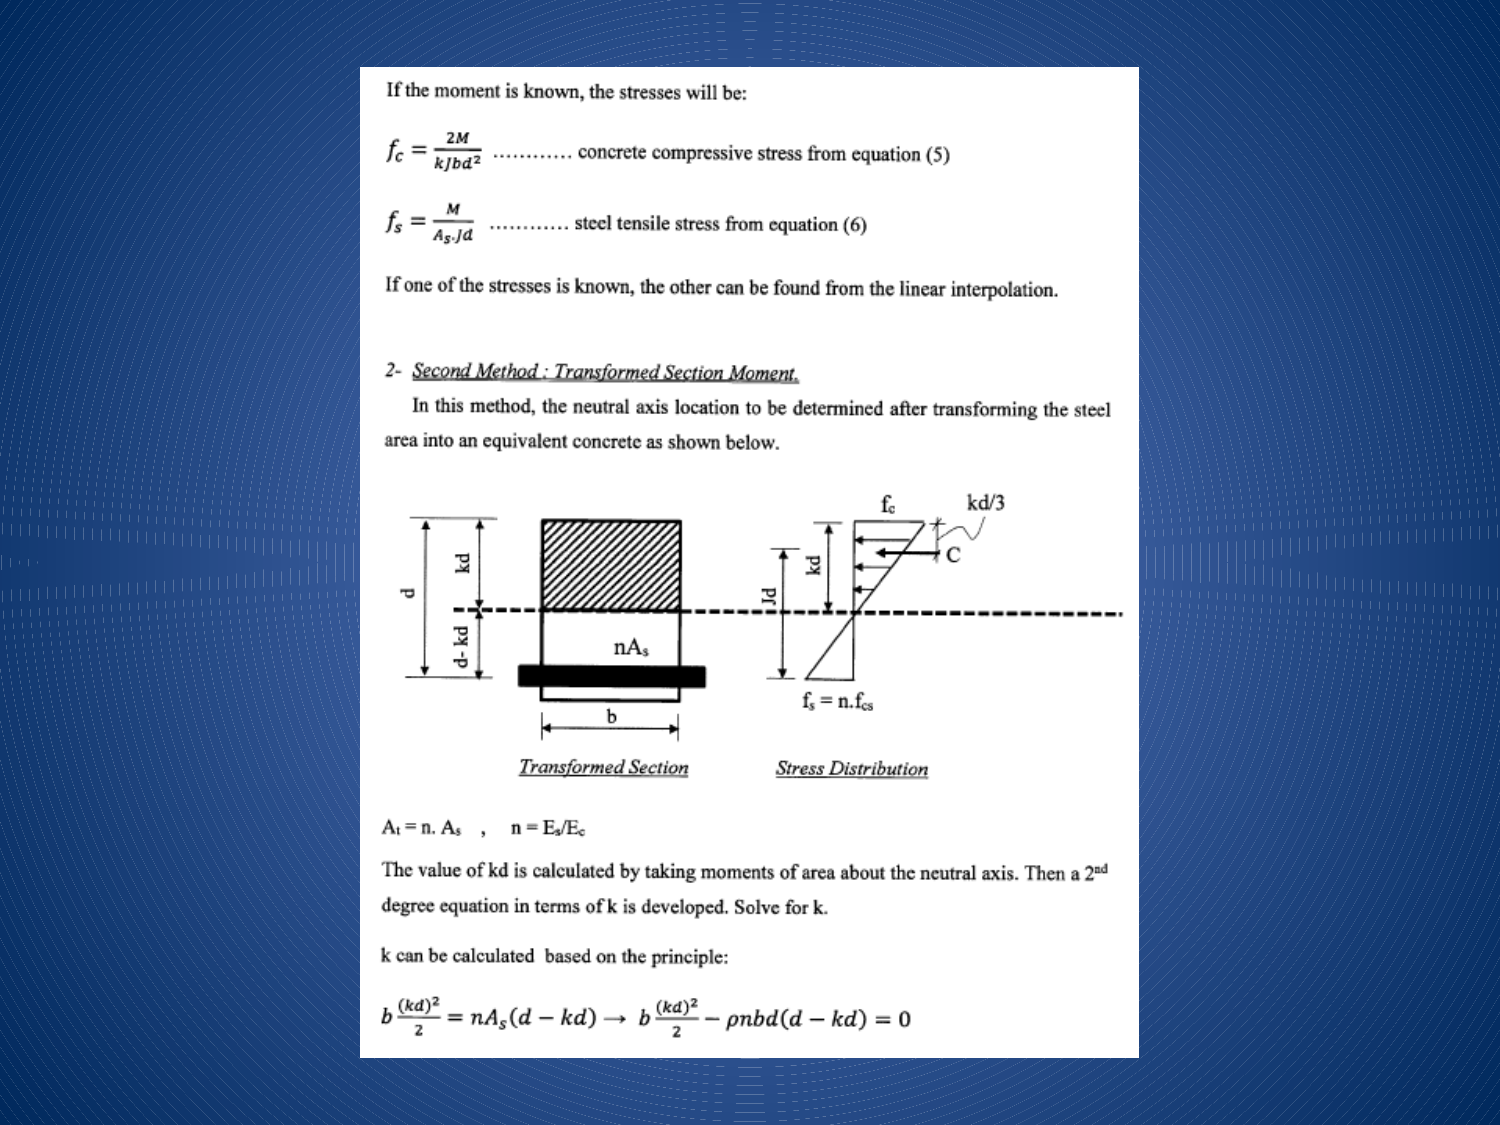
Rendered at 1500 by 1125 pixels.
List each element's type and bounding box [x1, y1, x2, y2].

picture [360, 66, 1140, 1059]
